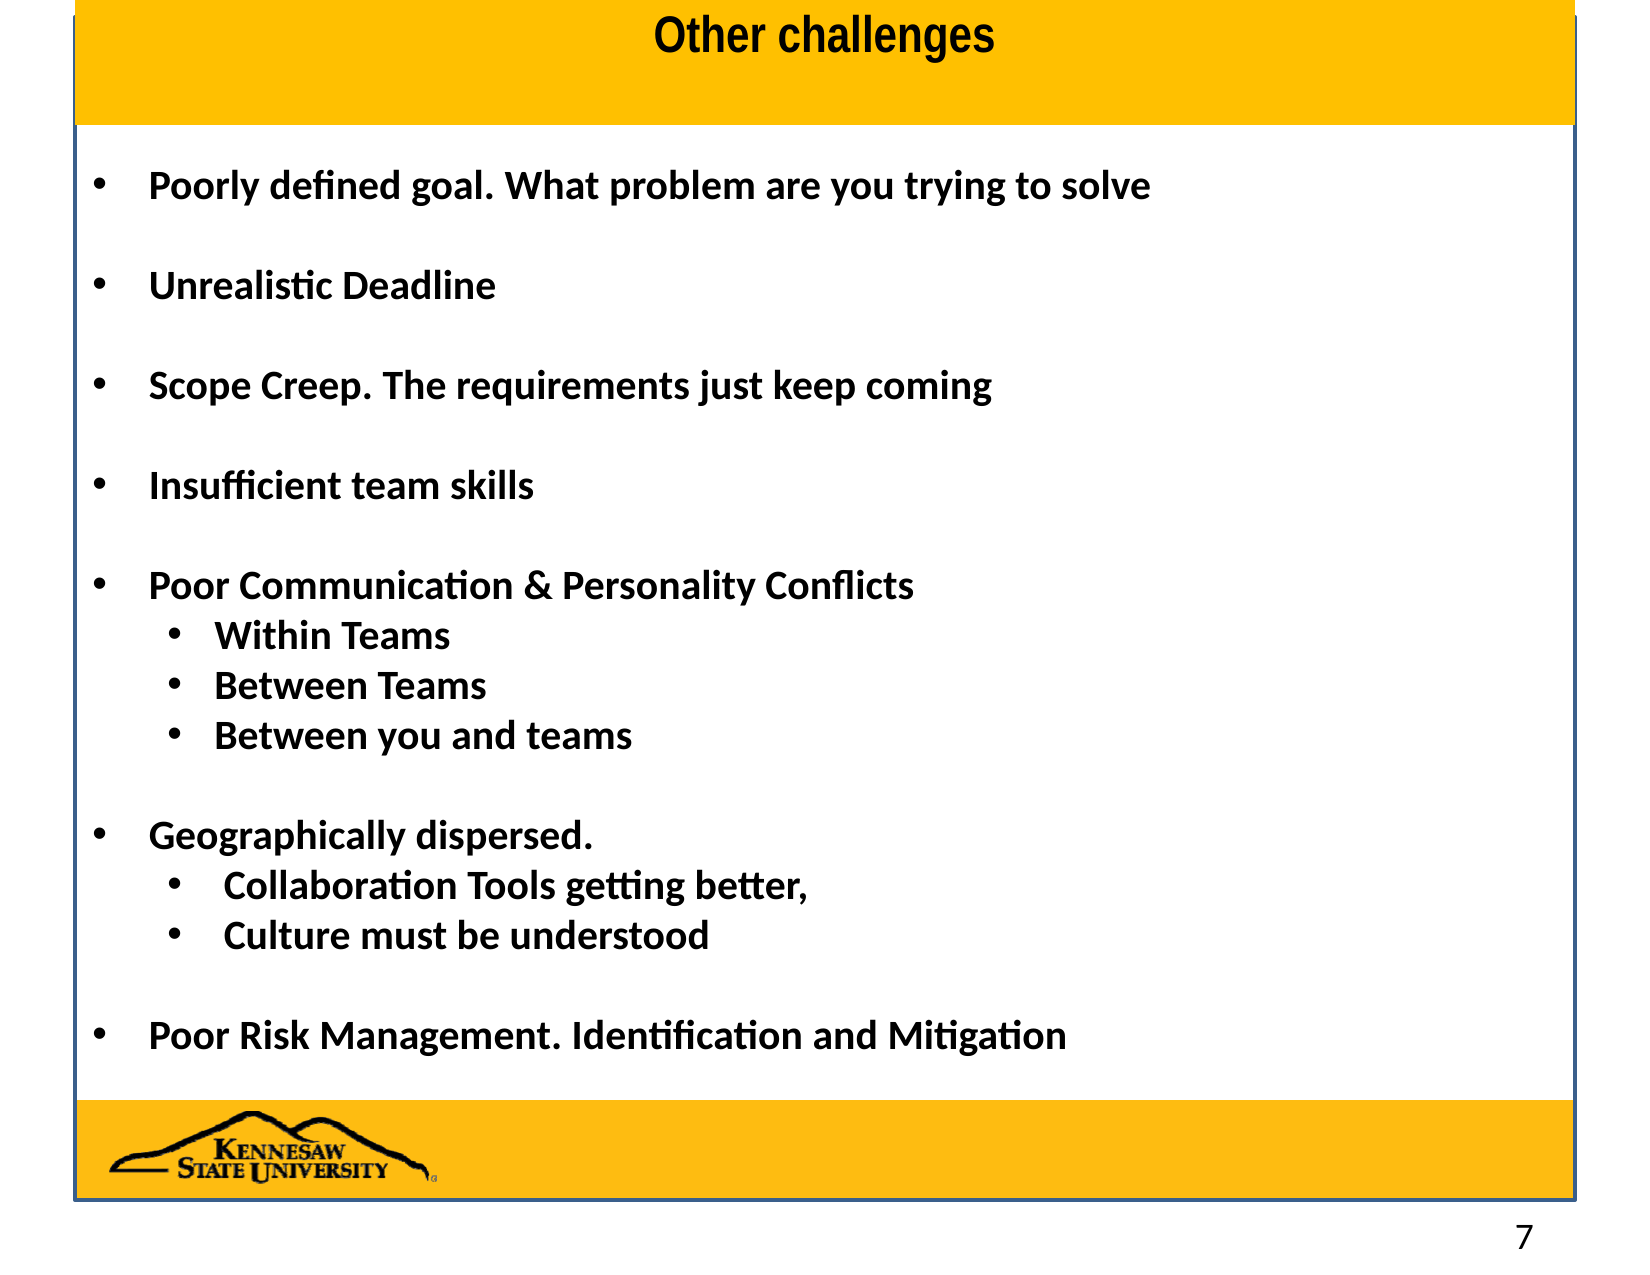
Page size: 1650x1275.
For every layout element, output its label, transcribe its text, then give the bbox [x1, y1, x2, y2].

picture [108, 1116, 437, 1184]
title Other challenges [75, 0, 1575, 125]
text_box Poorly defined goal. What problem are you trying to solve Unrealistic Deadline Scope Creep. The requirements just keep coming Insufficient team skills Poor Communication & Personality Conflicts Within Teams Between Teams Between you and teams Geographically dispersed. Collaboration Tools getting better, Culture must be understood Poor Risk Management. Identification and Mitigation [77, 150, 1541, 1116]
